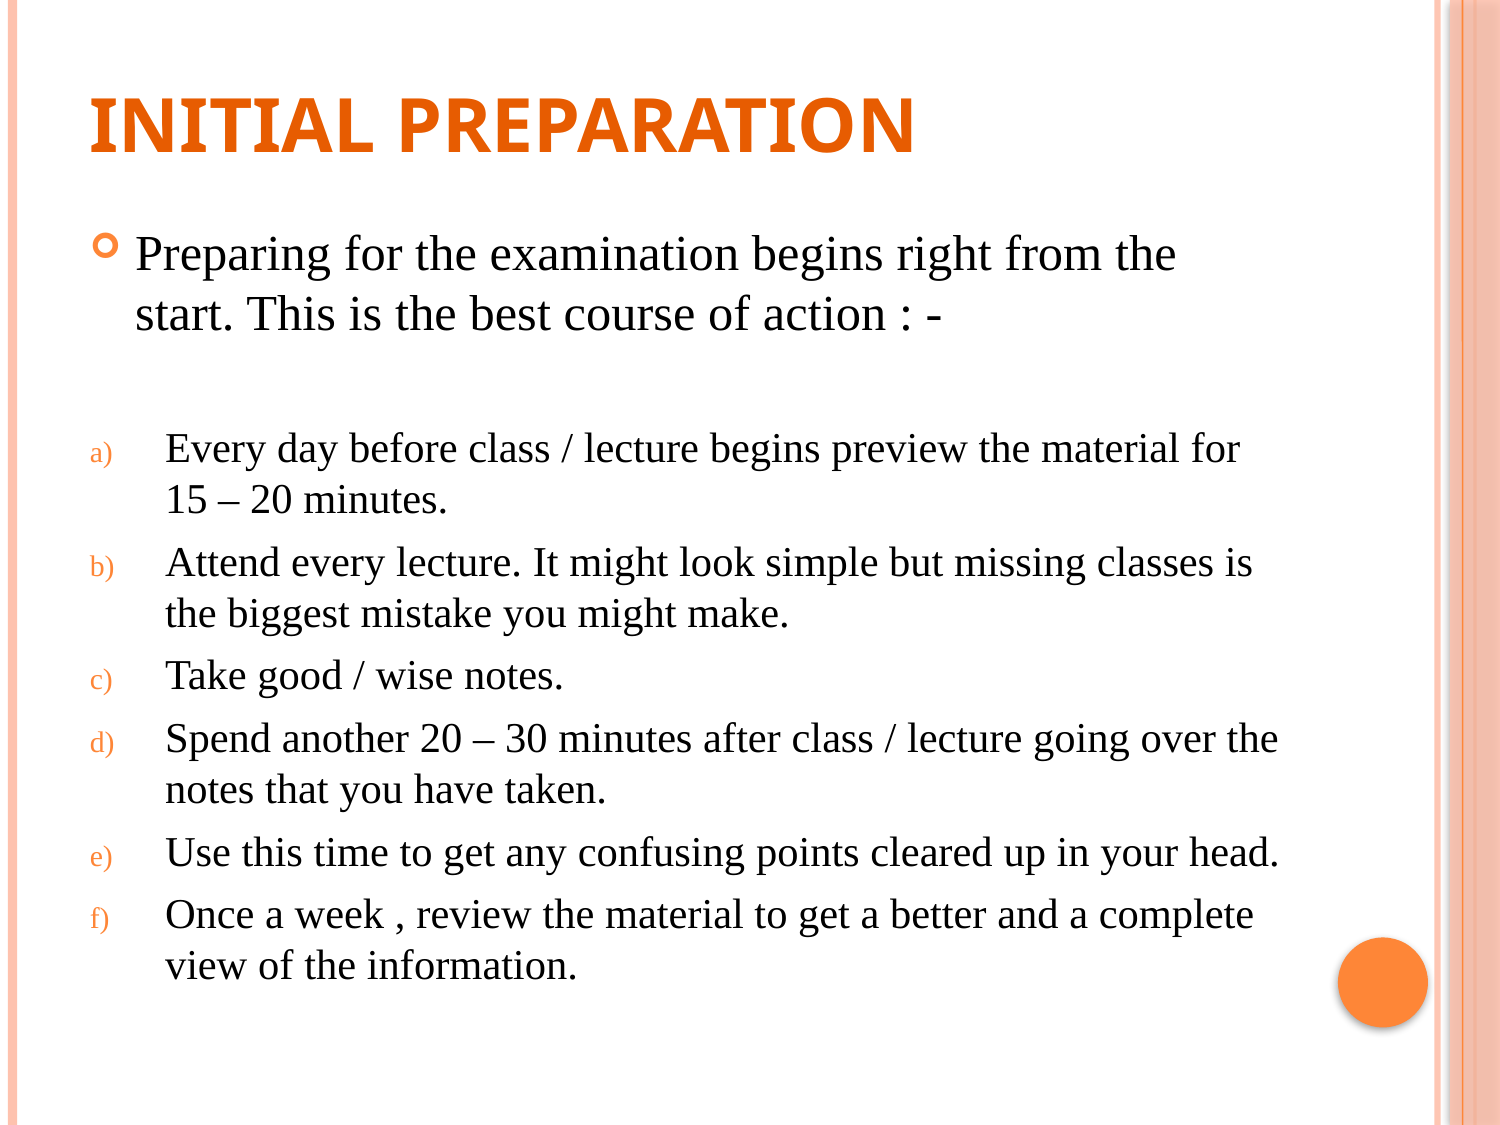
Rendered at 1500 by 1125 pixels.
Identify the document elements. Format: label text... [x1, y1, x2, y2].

title Initial preparation [75, 12, 1300, 175]
list Preparing for the examination begins right from the start. This is the best course of action : - Every day before class / lecture begins preview the material for 15 – 20 minutes. Attend every lecture. It might look simple but missing classes is the biggest mistake you might make. Take good / wise notes. Spend another 20 – 30 minutes after class / lecture going over the notes that you have taken. Use this time to get any confusing points cleared up in your head. Once a week , review the material to get a better and a complete view of the information. [75, 212, 1300, 1063]
